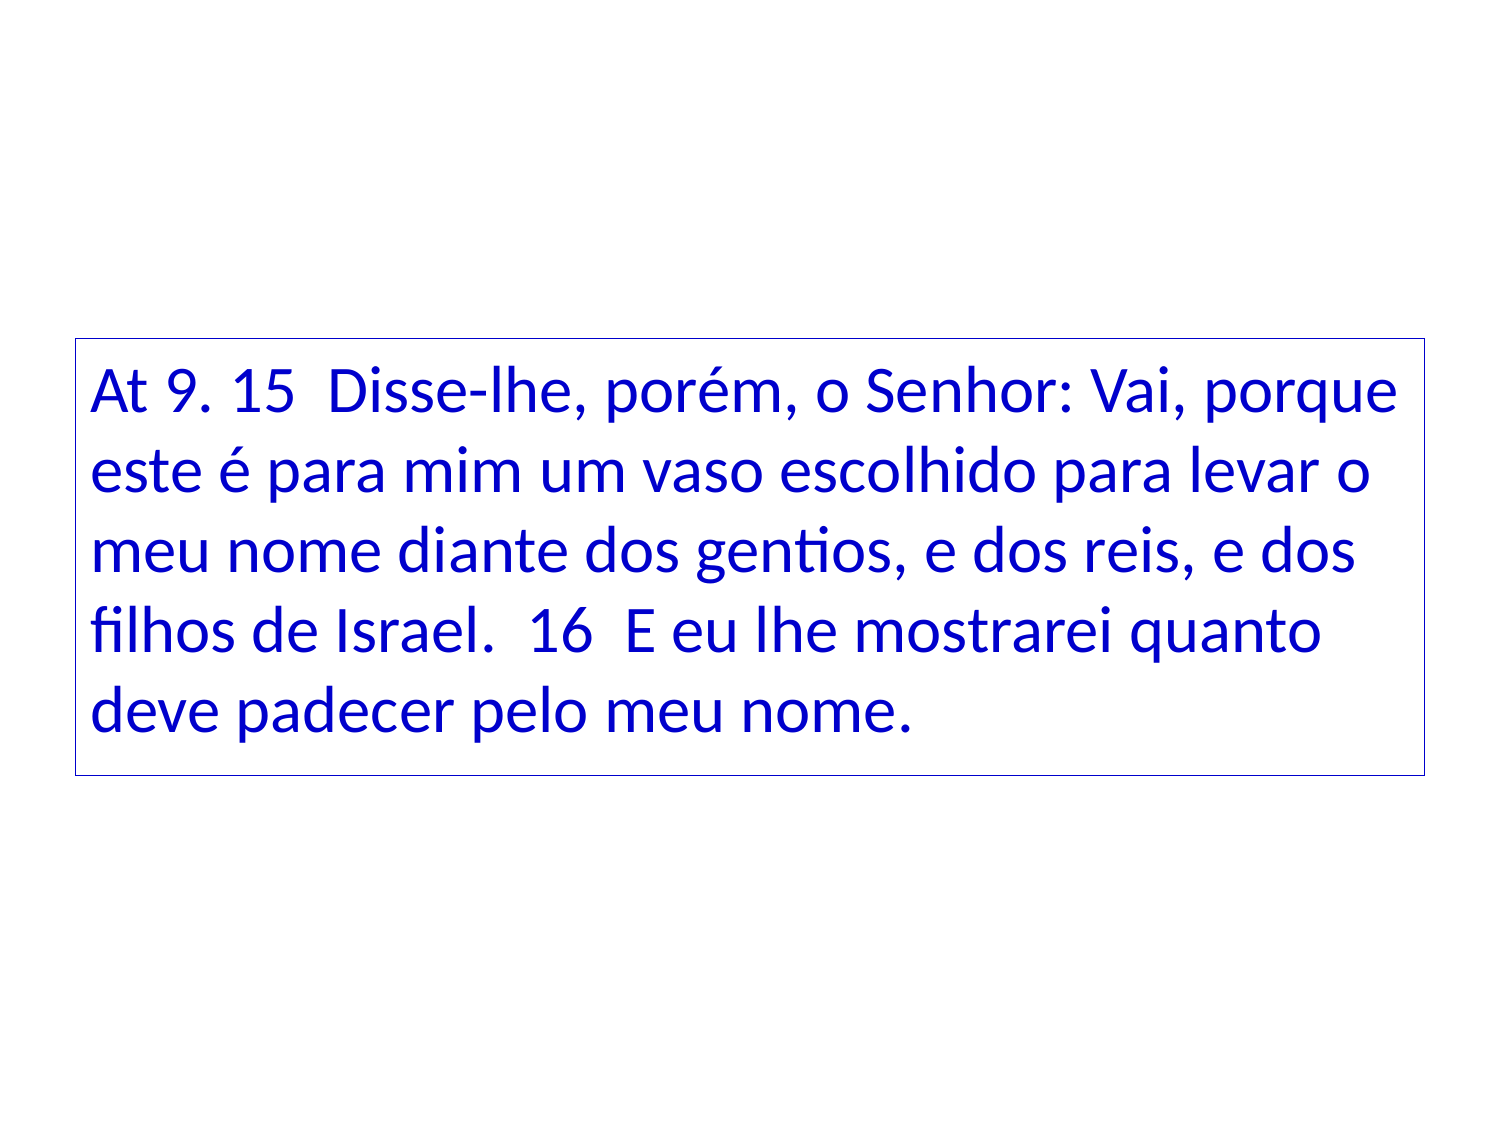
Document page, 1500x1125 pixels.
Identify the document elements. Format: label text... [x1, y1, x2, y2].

list At 9. 15 Disse-lhe, porém, o Senhor: Vai, porque este é para mim um vaso escolhido para levar o meu nome diante dos gentios, e dos reis, e dos filhos de Israel. 16 E eu lhe mostrarei quanto deve padecer pelo meu nome. [75, 338, 1425, 776]
